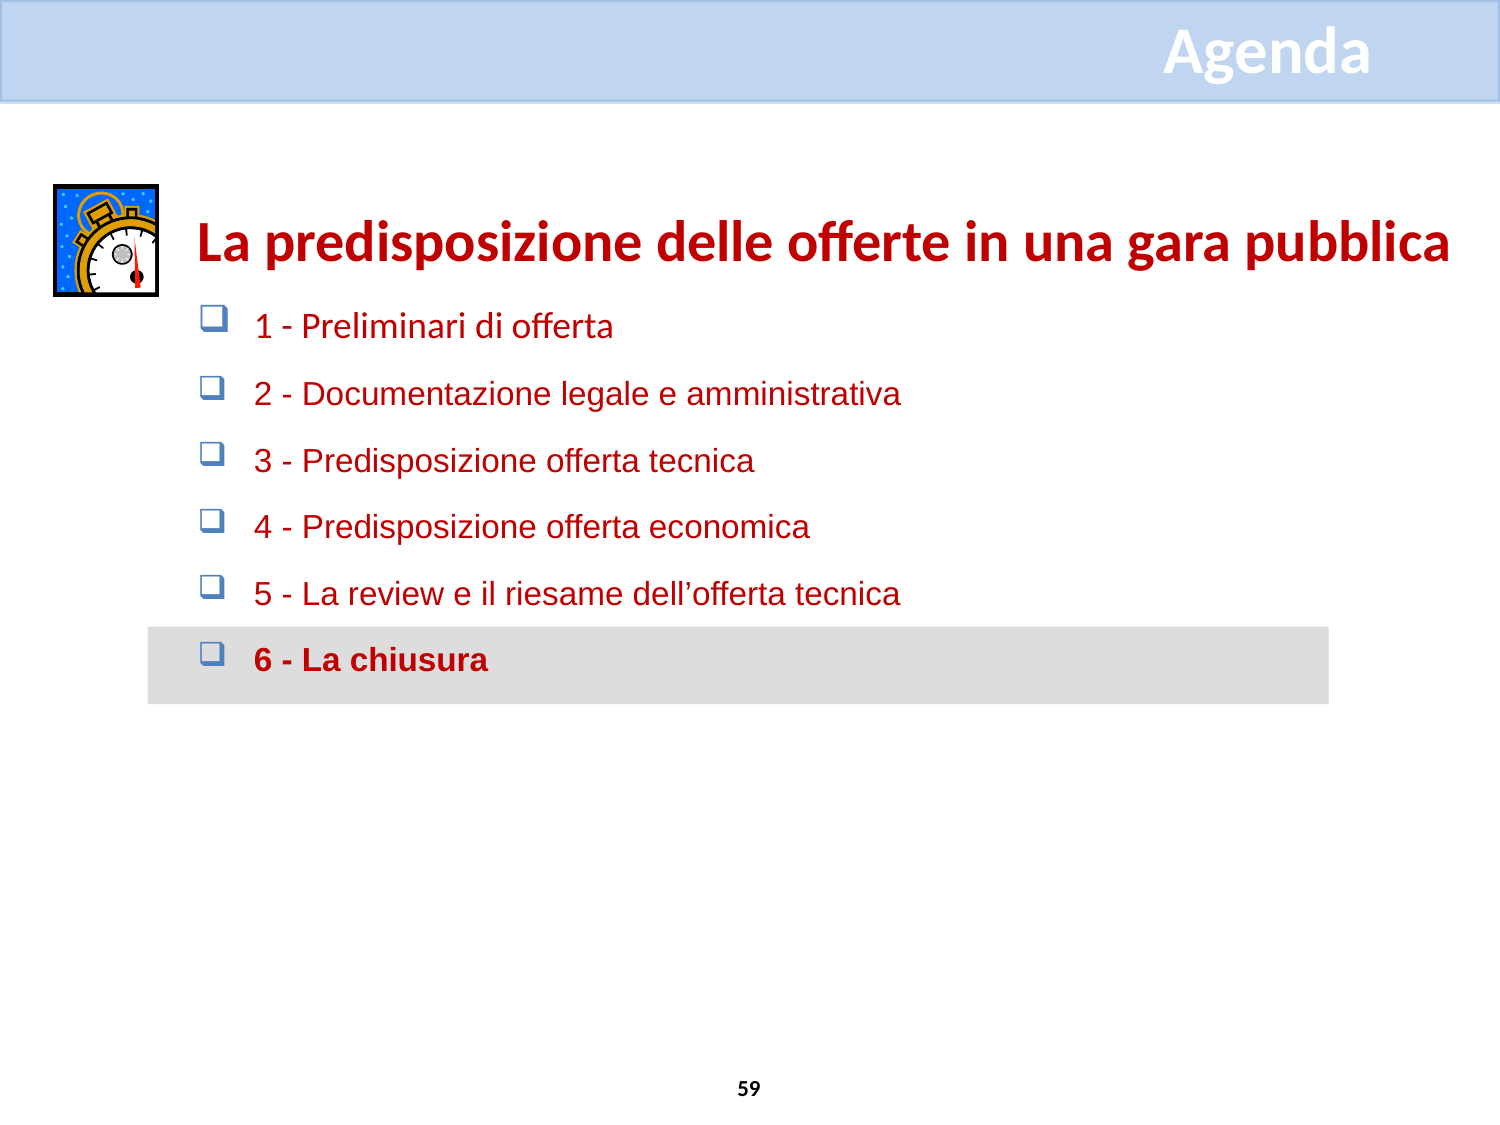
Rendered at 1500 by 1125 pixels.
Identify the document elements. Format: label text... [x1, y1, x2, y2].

picture [52, 184, 160, 297]
text_box Agenda [714, 0, 1388, 95]
text_box 59 [573, 1057, 924, 1118]
text_box La predisposizione delle offerte in una gara pubblica 1 - Preliminari di offerta 2 - Documentazione legale e amministrativa 3 - Predisposizione offerta tecnica 4 - Predisposizione offerta economica 5 - La review e il riesame dell’offerta tecnica 6 - La chiusura [182, 160, 1472, 882]
text_box [147, 626, 182, 705]
